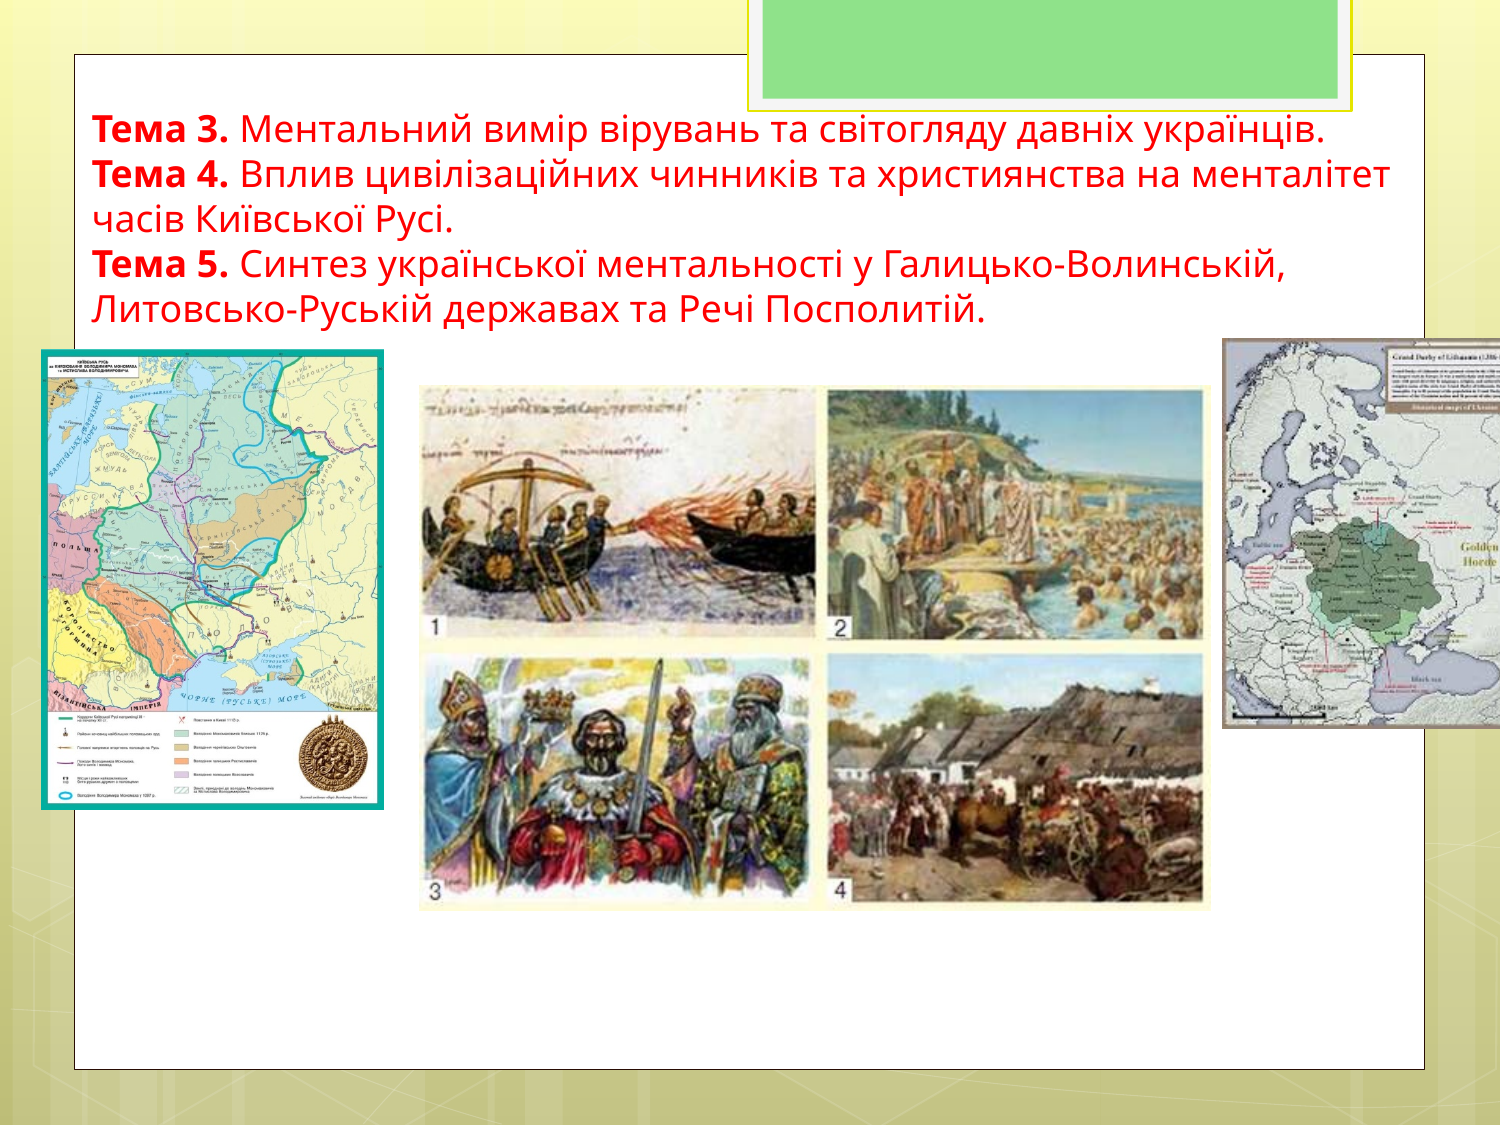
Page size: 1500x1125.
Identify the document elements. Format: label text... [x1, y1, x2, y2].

picture [1222, 337, 1500, 729]
picture [41, 349, 385, 810]
picture [418, 385, 1211, 911]
title Тема 3. Ментальний вимір вірувань та світогляду давніх українців. Тема 4. Вплив цивілізаційних чинників та християнства на менталітет часів Київської Русі. Тема 5. Синтез української ментальності у Галицько-Волинській, Литовсько-Руській державах та Речі Посполитій. [76, 113, 1424, 338]
